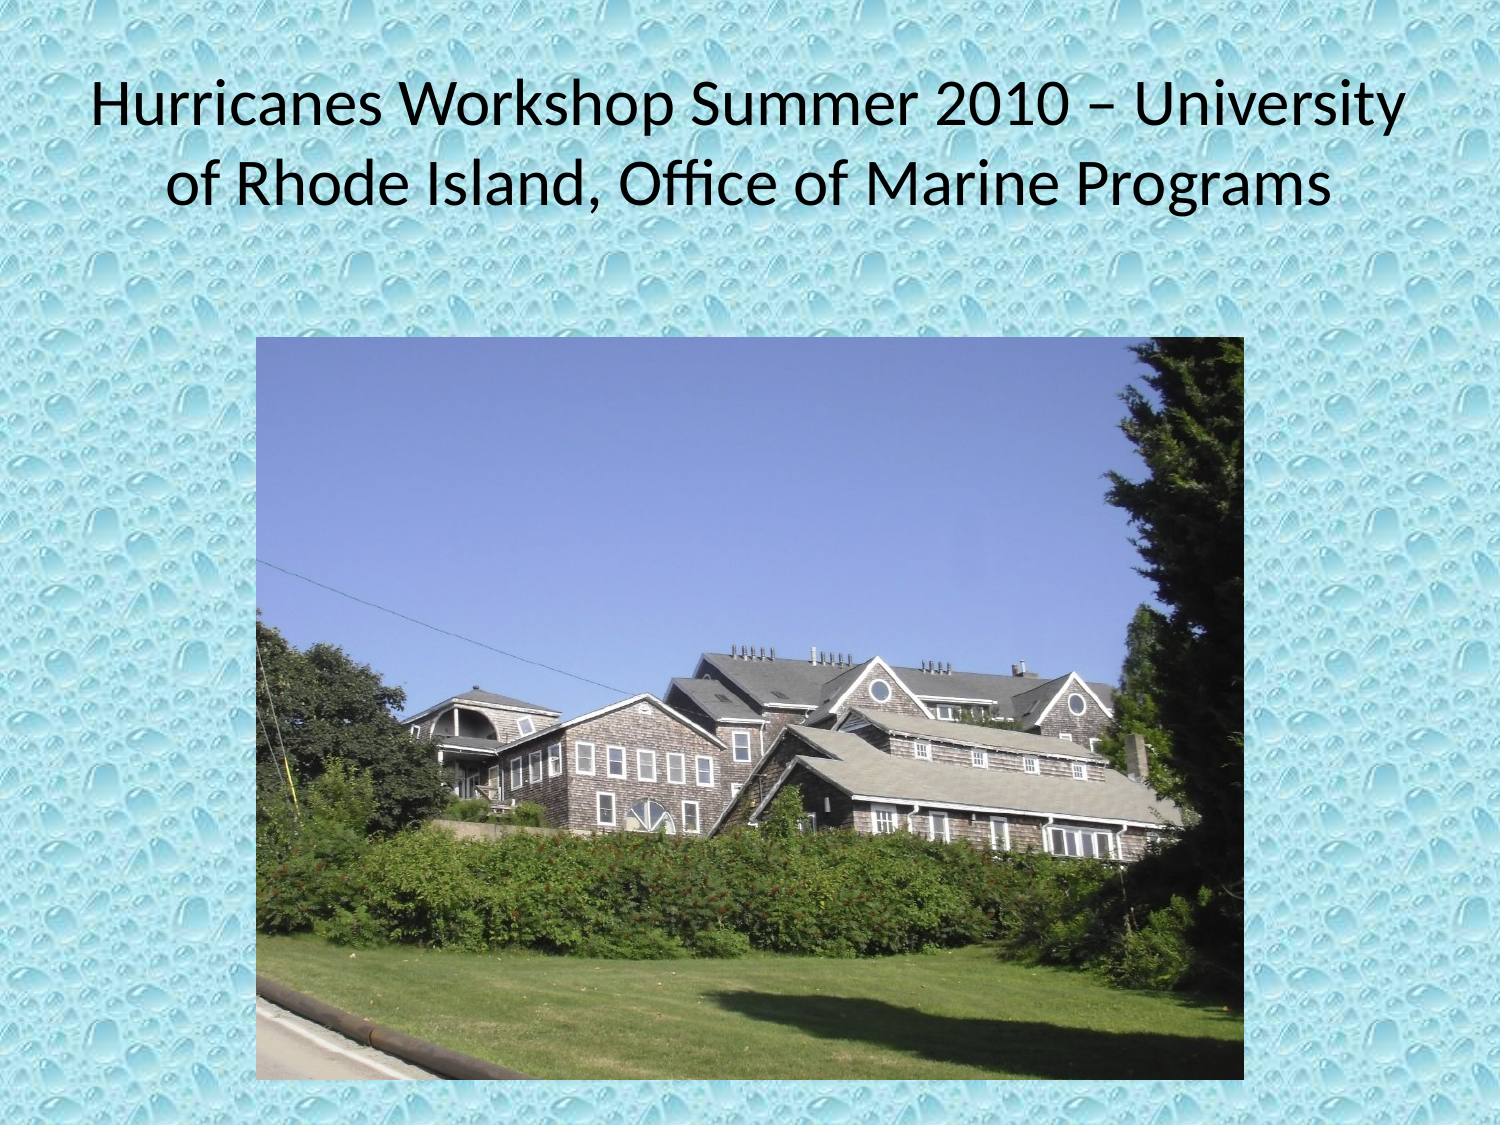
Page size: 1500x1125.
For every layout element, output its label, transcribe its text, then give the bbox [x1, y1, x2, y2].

title Hurricanes Workshop Summer 2010 – University of Rhode Island, Office of Marine Programs [75, 45, 1425, 233]
picture [0, 0, 1500, 1125]
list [74, 337, 1426, 1081]
